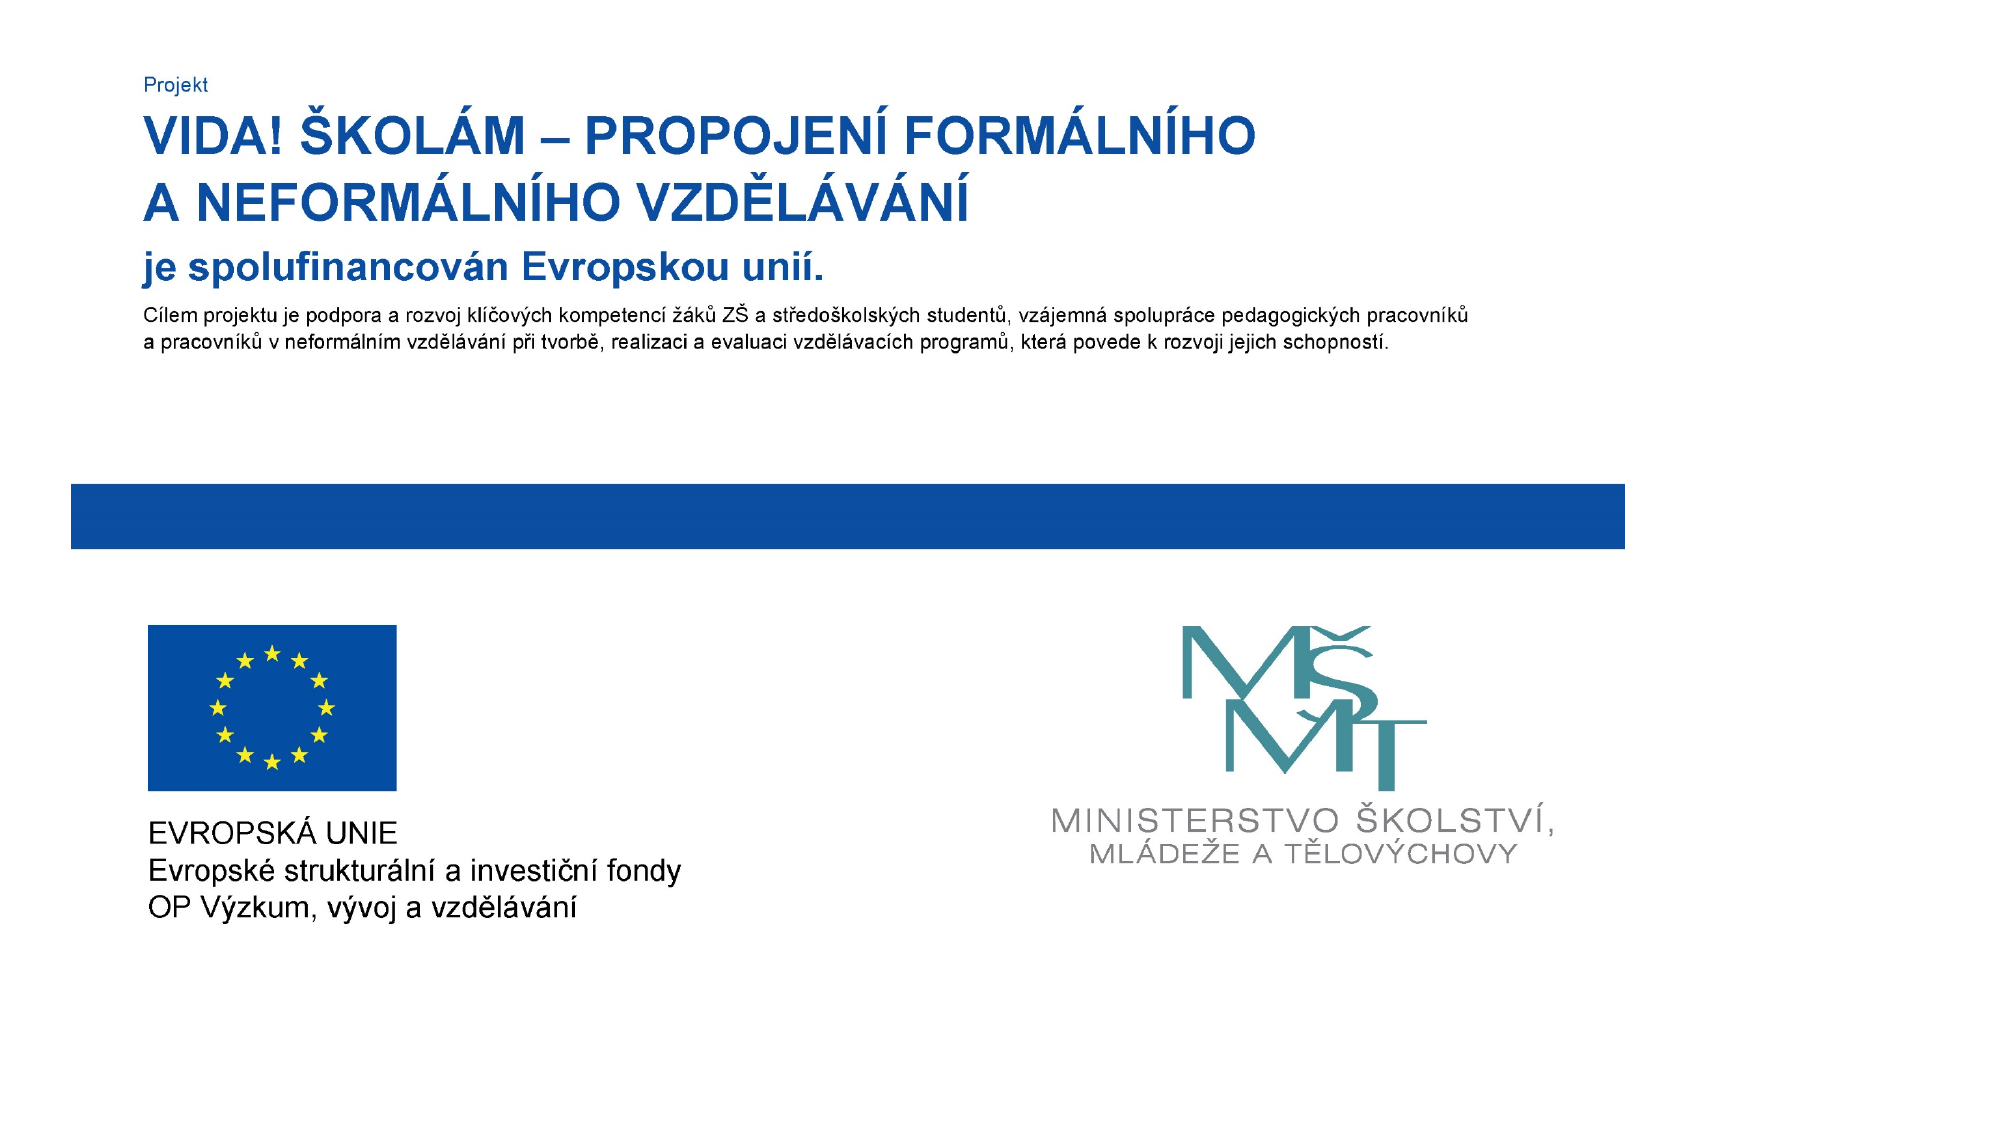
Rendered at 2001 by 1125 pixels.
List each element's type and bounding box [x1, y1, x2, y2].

list [71, 0, 1625, 1098]
